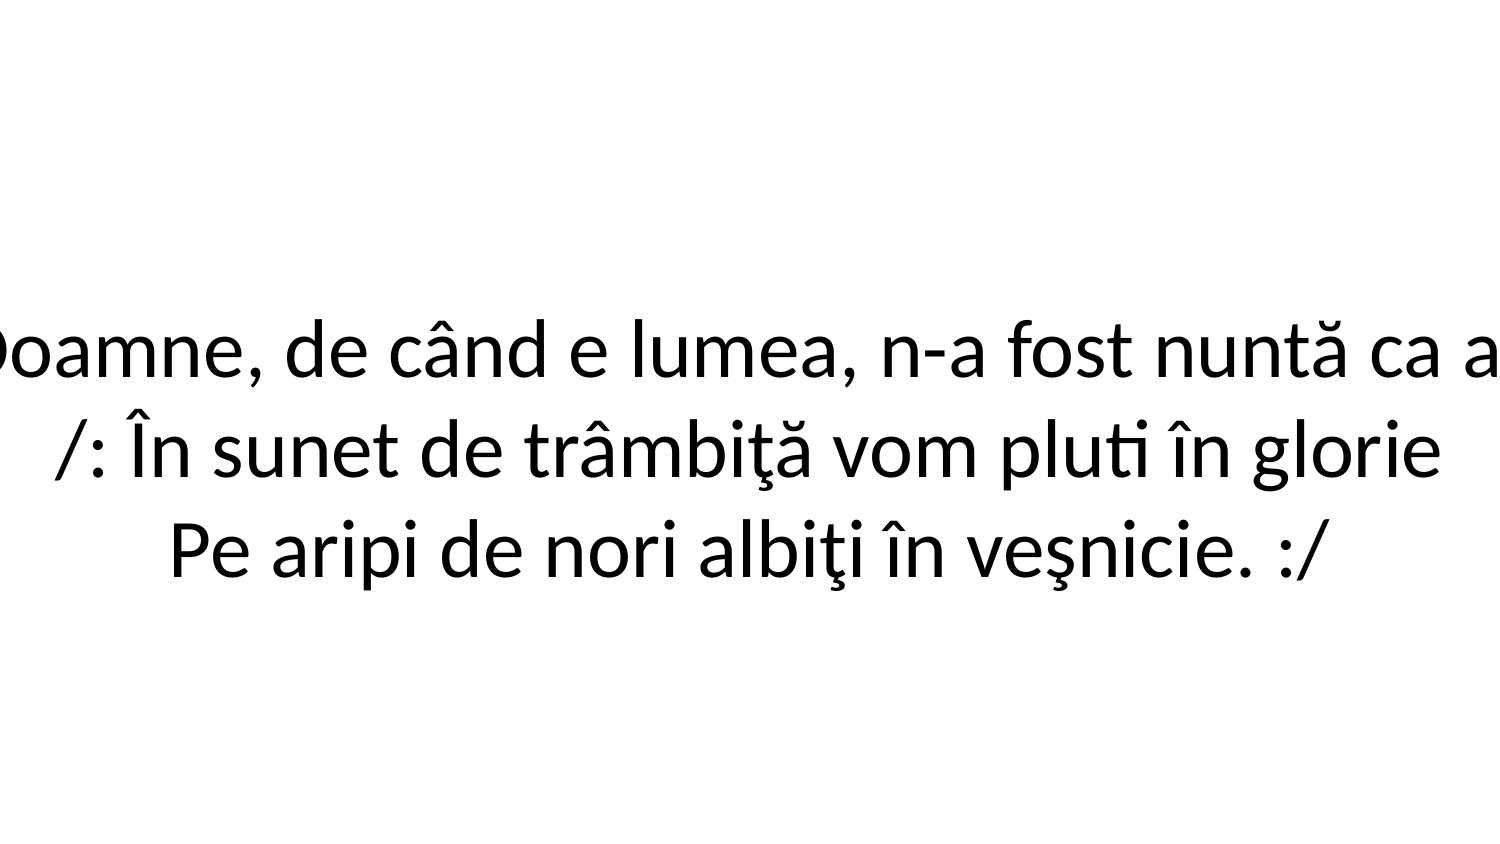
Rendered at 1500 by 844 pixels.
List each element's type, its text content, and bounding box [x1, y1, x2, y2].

text_box 3. Doamne, de când e lumea, n-a fost nuntă ca a Ta! /: În sunet de trâmbiţă vom pluti în glorie Pe aripi de nori albiţi în veşnicie. :/ [0, 242, 1500, 602]
